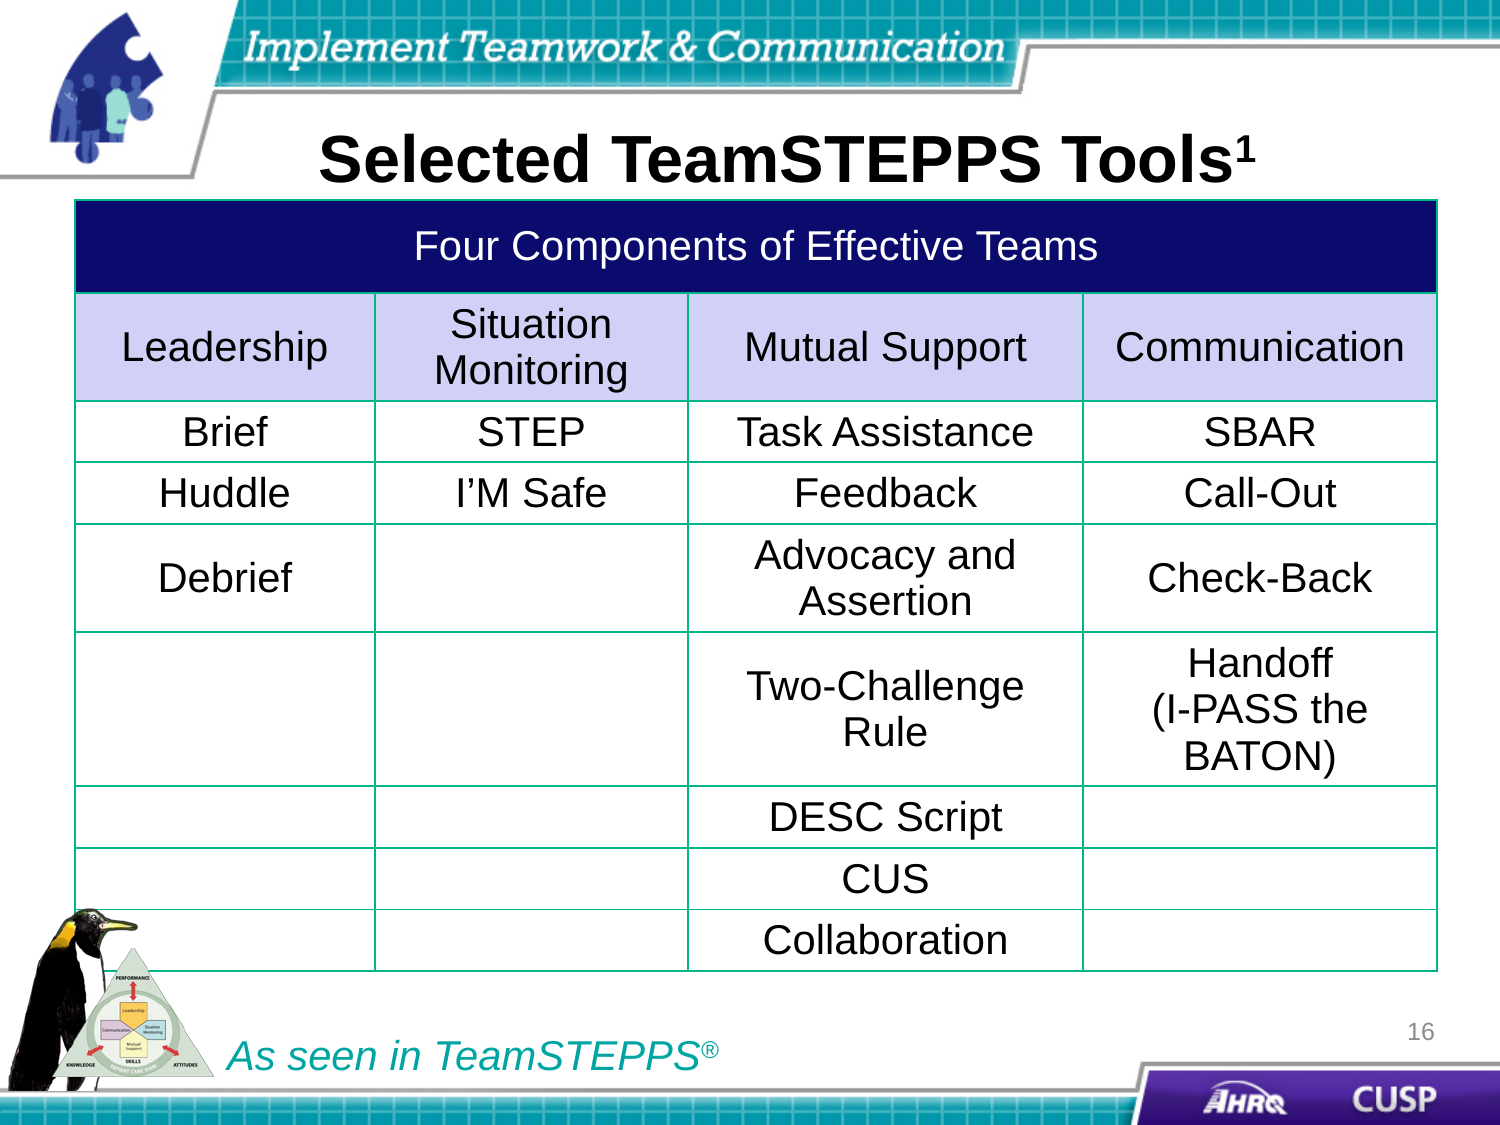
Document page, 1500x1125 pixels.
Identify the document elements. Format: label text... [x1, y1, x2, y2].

table_cell [76, 849, 374, 909]
table_cell Mutual Support [689, 294, 1082, 400]
table_cell Advocacy and Assertion [689, 525, 1082, 631]
table_cell Task Assistance [689, 402, 1082, 461]
text_box As seen in TeamSTEPPS® [226, 1021, 813, 1087]
table_cell I’M Safe [376, 463, 687, 523]
table_cell [76, 787, 374, 847]
table_cell Check-Back [1084, 525, 1436, 631]
table_cell CUS [689, 849, 1082, 909]
table_cell Debrief [76, 525, 374, 631]
table_cell [1084, 849, 1436, 909]
table_cell Communication [1084, 294, 1436, 400]
table_cell [76, 633, 374, 785]
table_cell [376, 525, 687, 631]
table_header Four Components of Effective Teams [76, 201, 1436, 292]
table_cell Huddle [76, 463, 374, 523]
table_cell [376, 910, 687, 970]
table_cell Situation Monitoring [376, 294, 687, 400]
table_cell Call-Out [1084, 463, 1436, 523]
table_cell [226, 910, 374, 970]
table_cell SBAR [1084, 402, 1436, 461]
table_cell [376, 849, 687, 909]
title Selected TeamSTEPPS Tools1 [112, 99, 1463, 213]
table_cell Two-Challenge Rule [689, 633, 1082, 785]
slide_number 16 [1100, 999, 1450, 1060]
table_cell Feedback [689, 463, 1082, 523]
table_cell DESC Script [689, 787, 1082, 847]
table_cell Collaboration [689, 910, 1082, 970]
table_cell Handoff (I-PASS the BATON) [1084, 633, 1436, 785]
table_cell Brief [76, 402, 374, 461]
table_cell [1084, 910, 1436, 970]
table_cell STEP [376, 402, 687, 461]
table_cell [376, 787, 687, 847]
table_cell [1084, 787, 1436, 847]
picture [0, 0, 1500, 1125]
table_cell Leadership [76, 294, 374, 400]
table_cell [376, 633, 687, 785]
